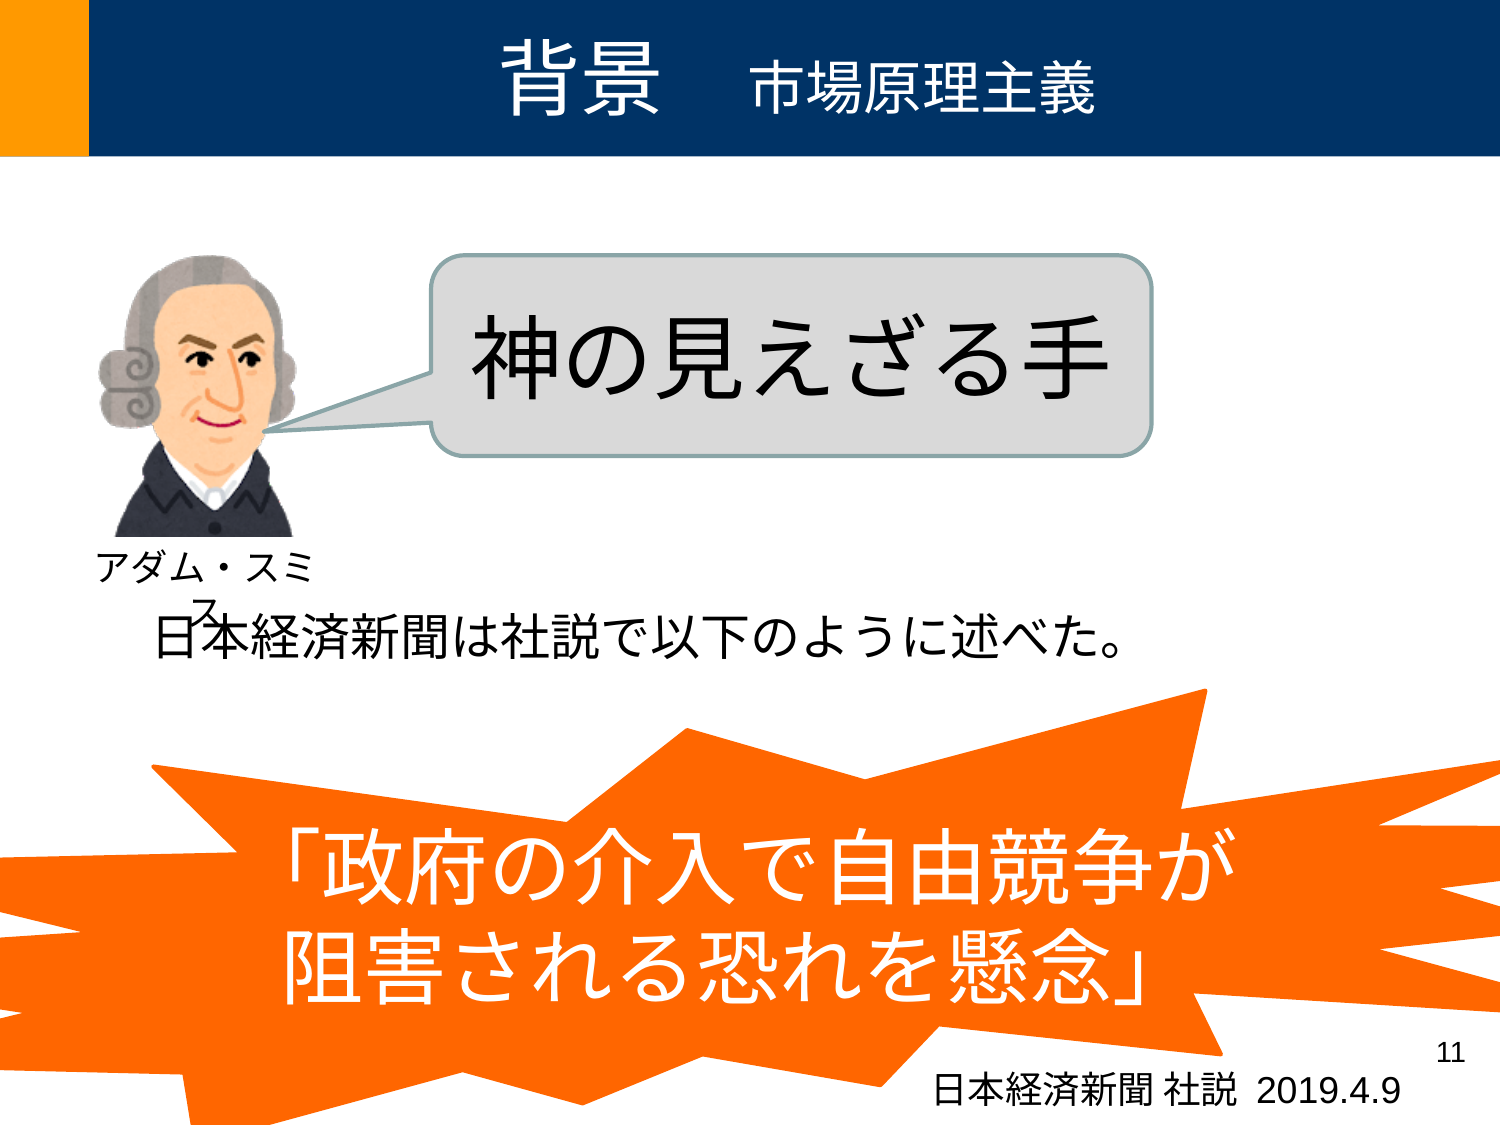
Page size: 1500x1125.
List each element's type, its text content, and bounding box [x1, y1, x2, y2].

text_box アダム・スミス [64, 543, 347, 642]
text_box 神の見えざる手 [352, 253, 1154, 459]
picture [64, 255, 347, 537]
text_box 「政府の介入で自由競争が阻害される恐れを懸念」 [218, 808, 1258, 1023]
text_box 日本経済新聞 社説 2019.4.9 [915, 1058, 1500, 1119]
text_box [0, 852, 1209, 1125]
text_box [1187, 760, 1500, 1013]
text_box [151, 764, 466, 834]
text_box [0, 0, 1500, 157]
text_box 日本経済新聞は社説で以下のように述べた。 [135, 597, 1341, 673]
slide_number 11 [1131, 1025, 1482, 1104]
text_box [584, 688, 1208, 808]
